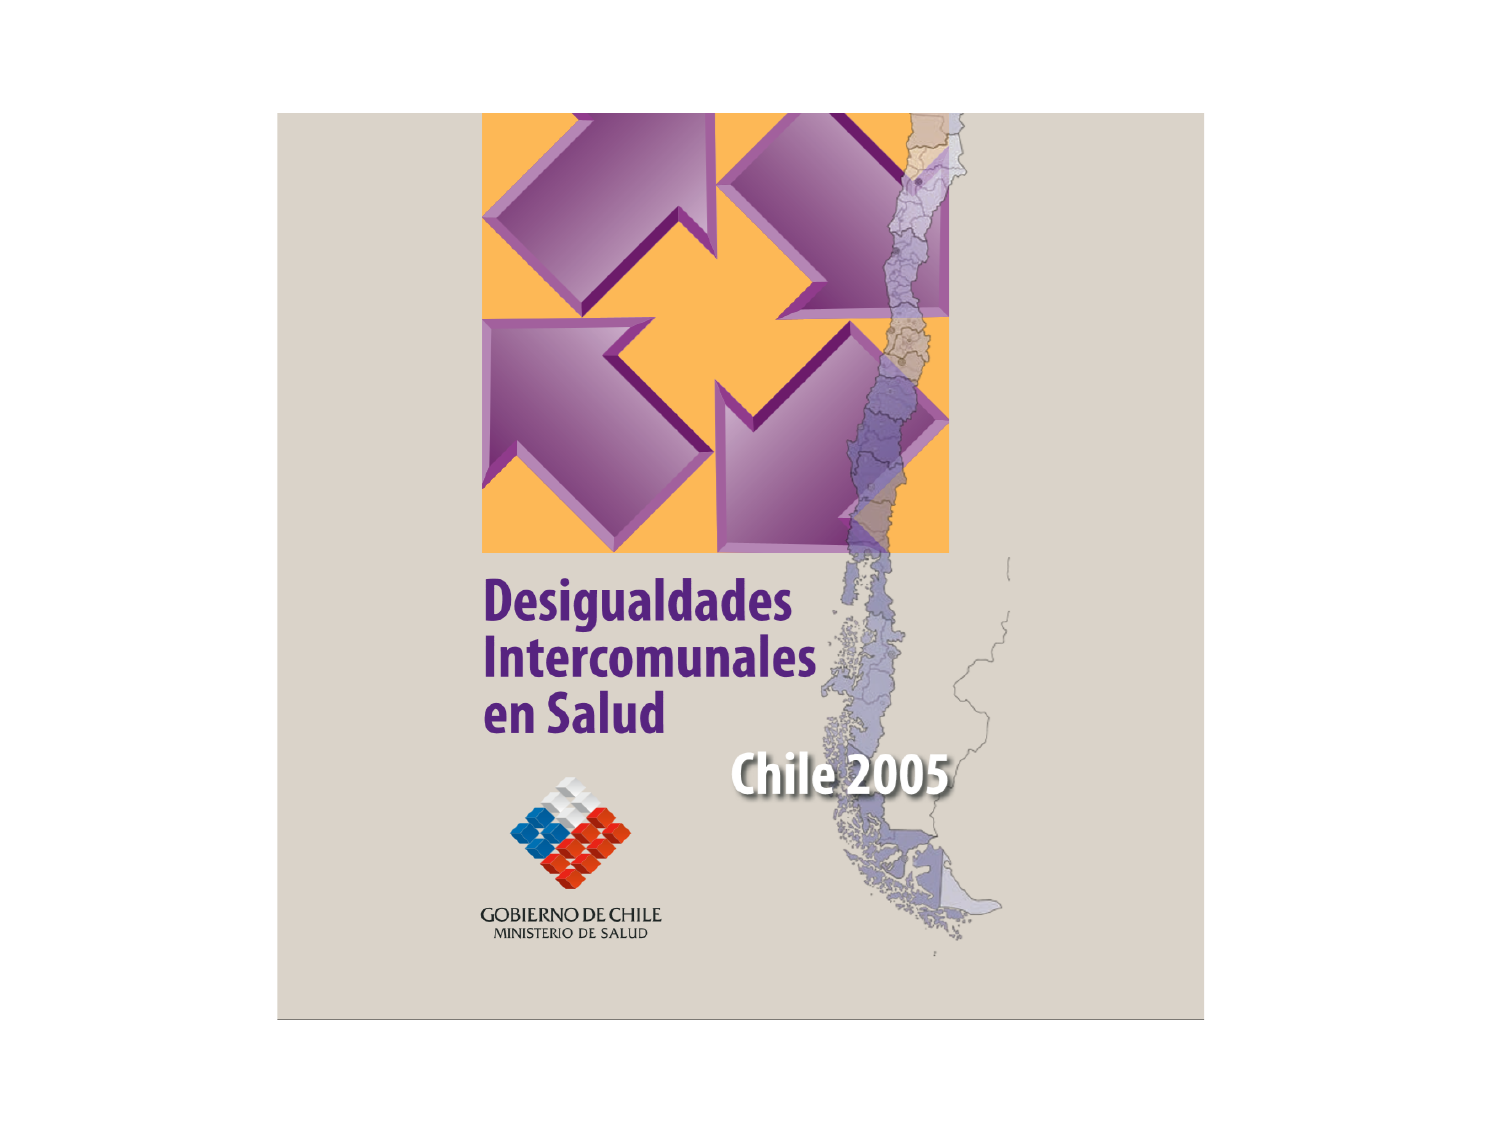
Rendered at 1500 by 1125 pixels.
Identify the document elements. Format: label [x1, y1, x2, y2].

picture [277, 113, 1205, 1023]
